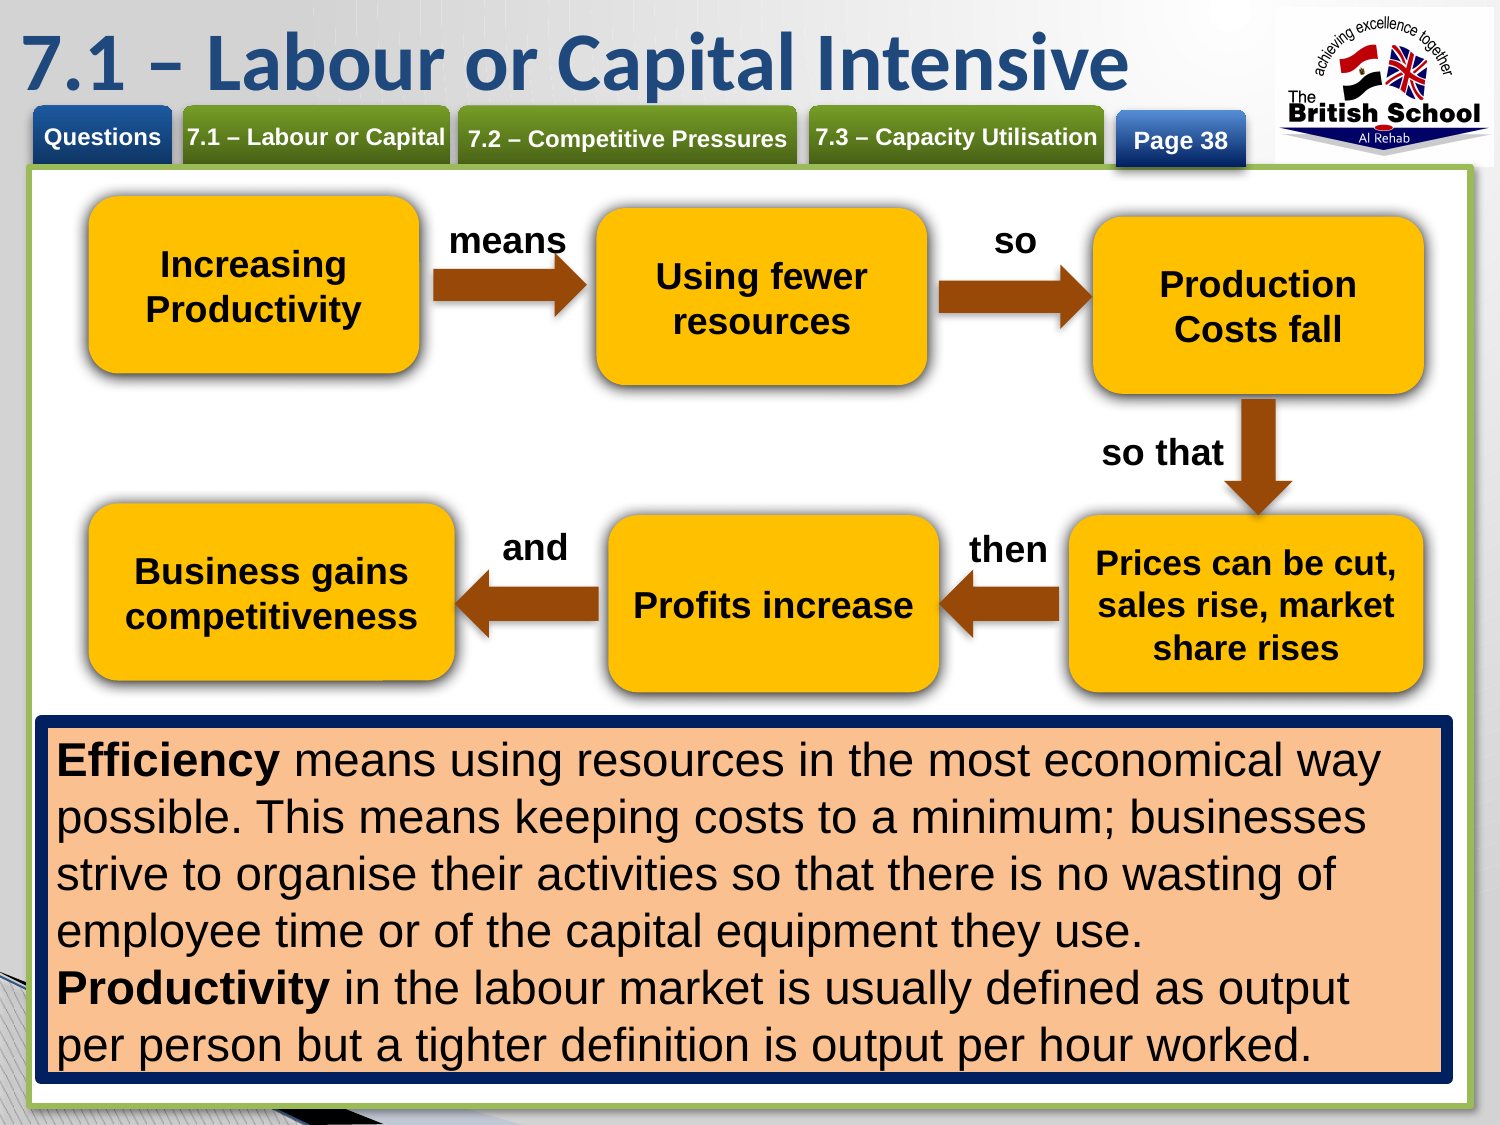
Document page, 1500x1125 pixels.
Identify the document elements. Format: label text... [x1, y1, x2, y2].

title 7.1 – Labour or Capital Intensive [5, 11, 1270, 102]
picture [281, 1114, 303, 1125]
text_box [450, 565, 604, 643]
picture [1275, 7, 1495, 167]
text_box Page 38 [1116, 109, 1247, 167]
text_box [1219, 394, 1298, 520]
text_box then [954, 517, 1064, 577]
text_box Profits increase [603, 510, 944, 697]
text_box Using fewer resources [591, 203, 932, 390]
text_box Efficiency means using resources in the most economical way possible. This means keeping costs to a minimum; businesses strive to organise their activities so that there is no wasting of employee time or of the capital equipment they use. Productivity in the labour market is usually defined as output per person but a tighter definition is output per hour worked. [41, 721, 1447, 1078]
text_box so that [1086, 420, 1240, 481]
text_box Production Costs fall [1088, 212, 1429, 399]
text_box [934, 260, 1097, 334]
text_box so [979, 208, 1053, 269]
text_box Prices can be cut, sales rise, market share rises [1064, 510, 1428, 697]
text_box means [433, 208, 582, 269]
text_box [934, 577, 1064, 643]
text_box [428, 264, 592, 322]
text_box and [487, 515, 584, 575]
text_box Business gains competitiveness [84, 498, 460, 686]
text_box Increasing Productivity [84, 191, 424, 378]
